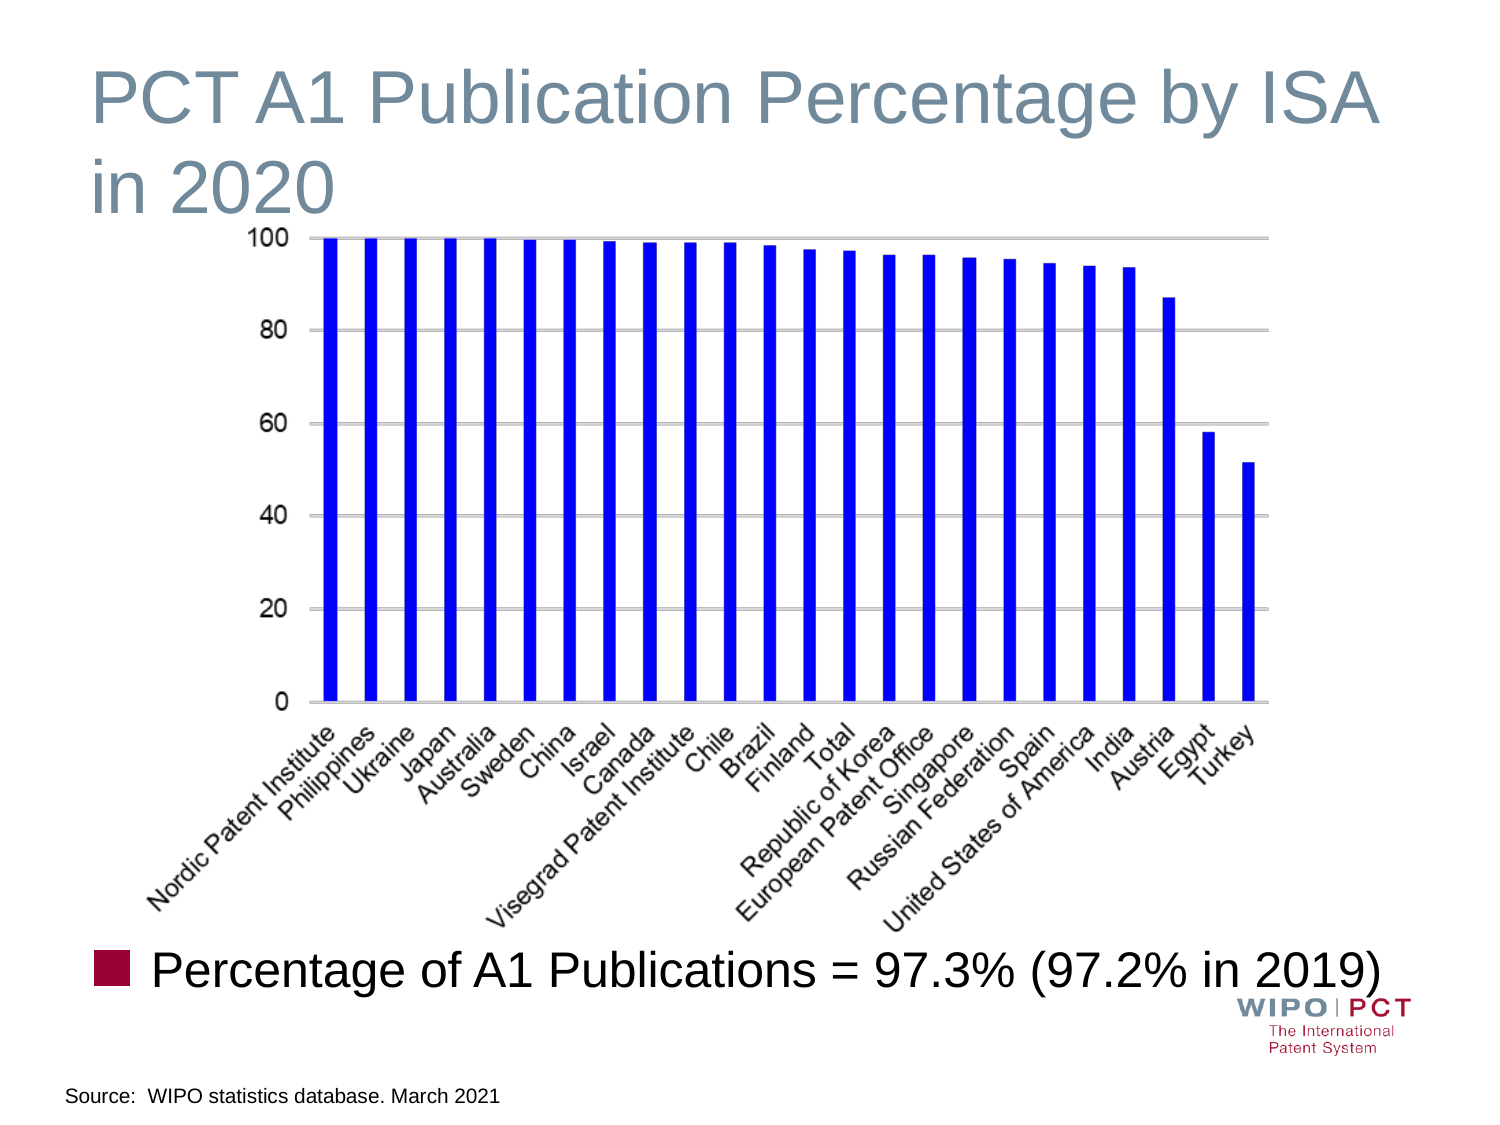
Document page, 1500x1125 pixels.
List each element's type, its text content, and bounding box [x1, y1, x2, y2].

title PCT A1 Publication Percentage by ISA in 2020 [75, 45, 1425, 233]
text_box Source: WIPO statistics database. March 2021 [49, 1074, 800, 1115]
picture [0, 0, 1500, 1125]
list Percentage of A1 Publications = 97.3% (97.2% in 2019) [79, 930, 1430, 1052]
